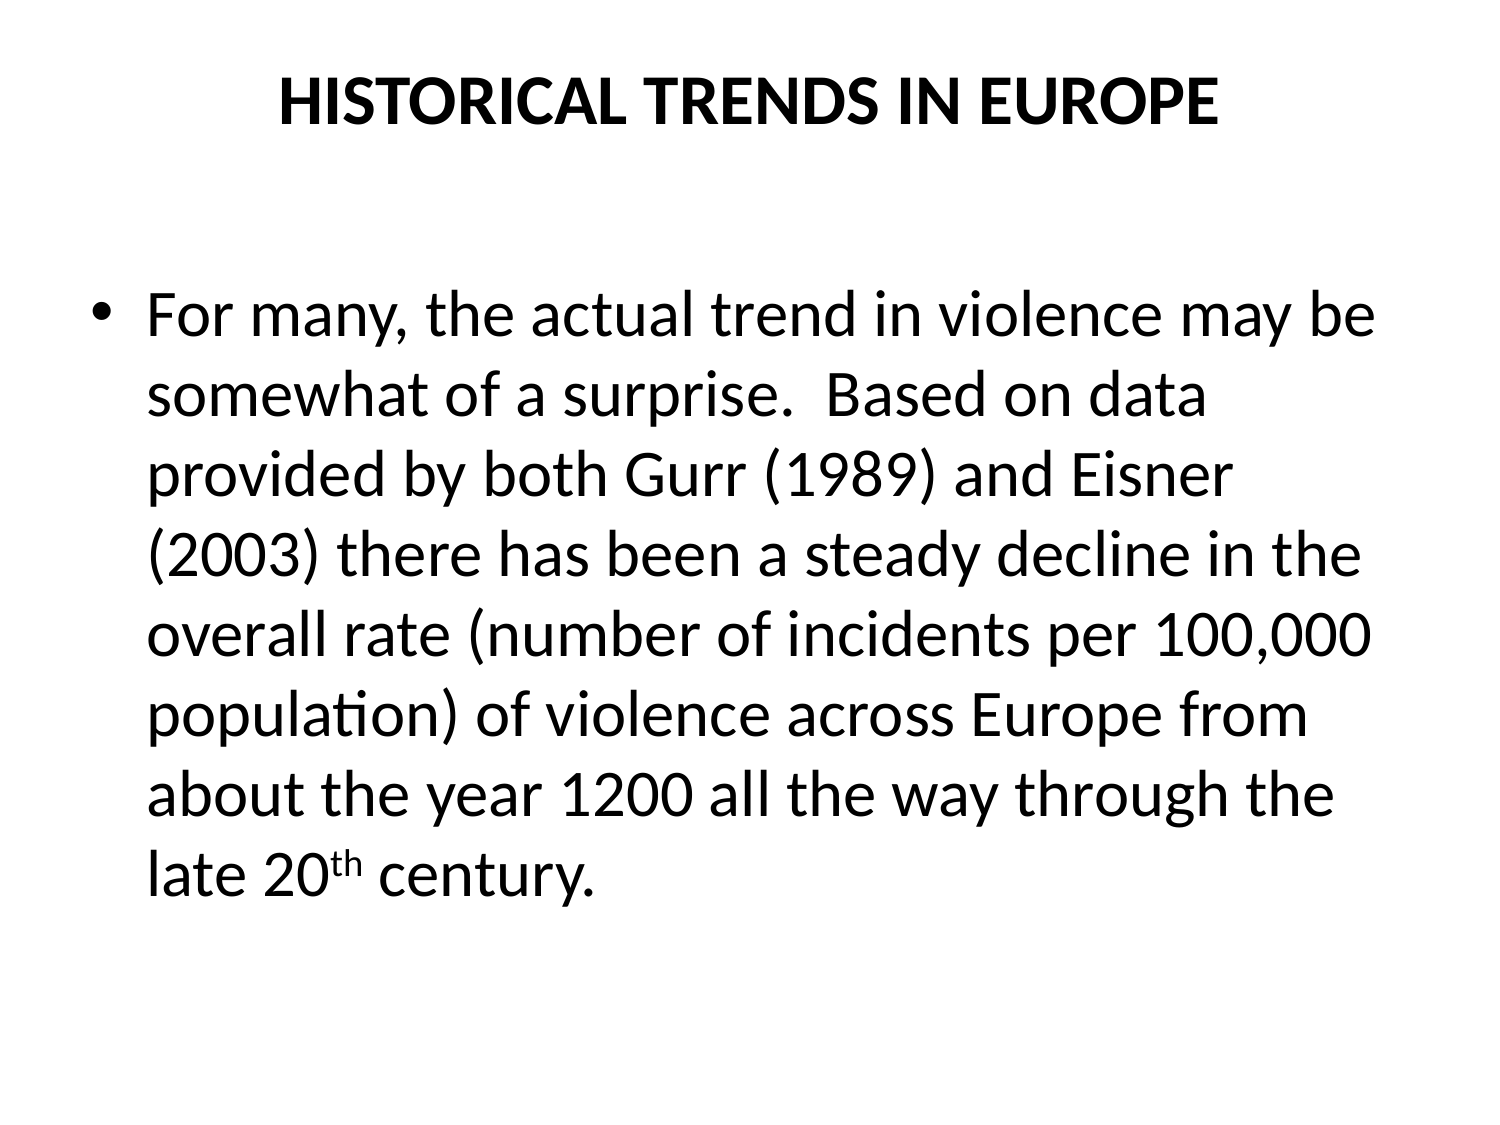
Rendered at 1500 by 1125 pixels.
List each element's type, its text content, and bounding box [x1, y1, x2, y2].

list For many, the actual trend in violence may be somewhat of a surprise. Based on data provided by both Gurr (1989) and Eisner (2003) there has been a steady decline in the overall rate (number of incidents per 100,000 population) of violence across Europe from about the year 1200 all the way through the late 20th century. [75, 262, 1425, 1005]
title HISTORICAL TRENDS IN EUROPE [75, 45, 1425, 233]
